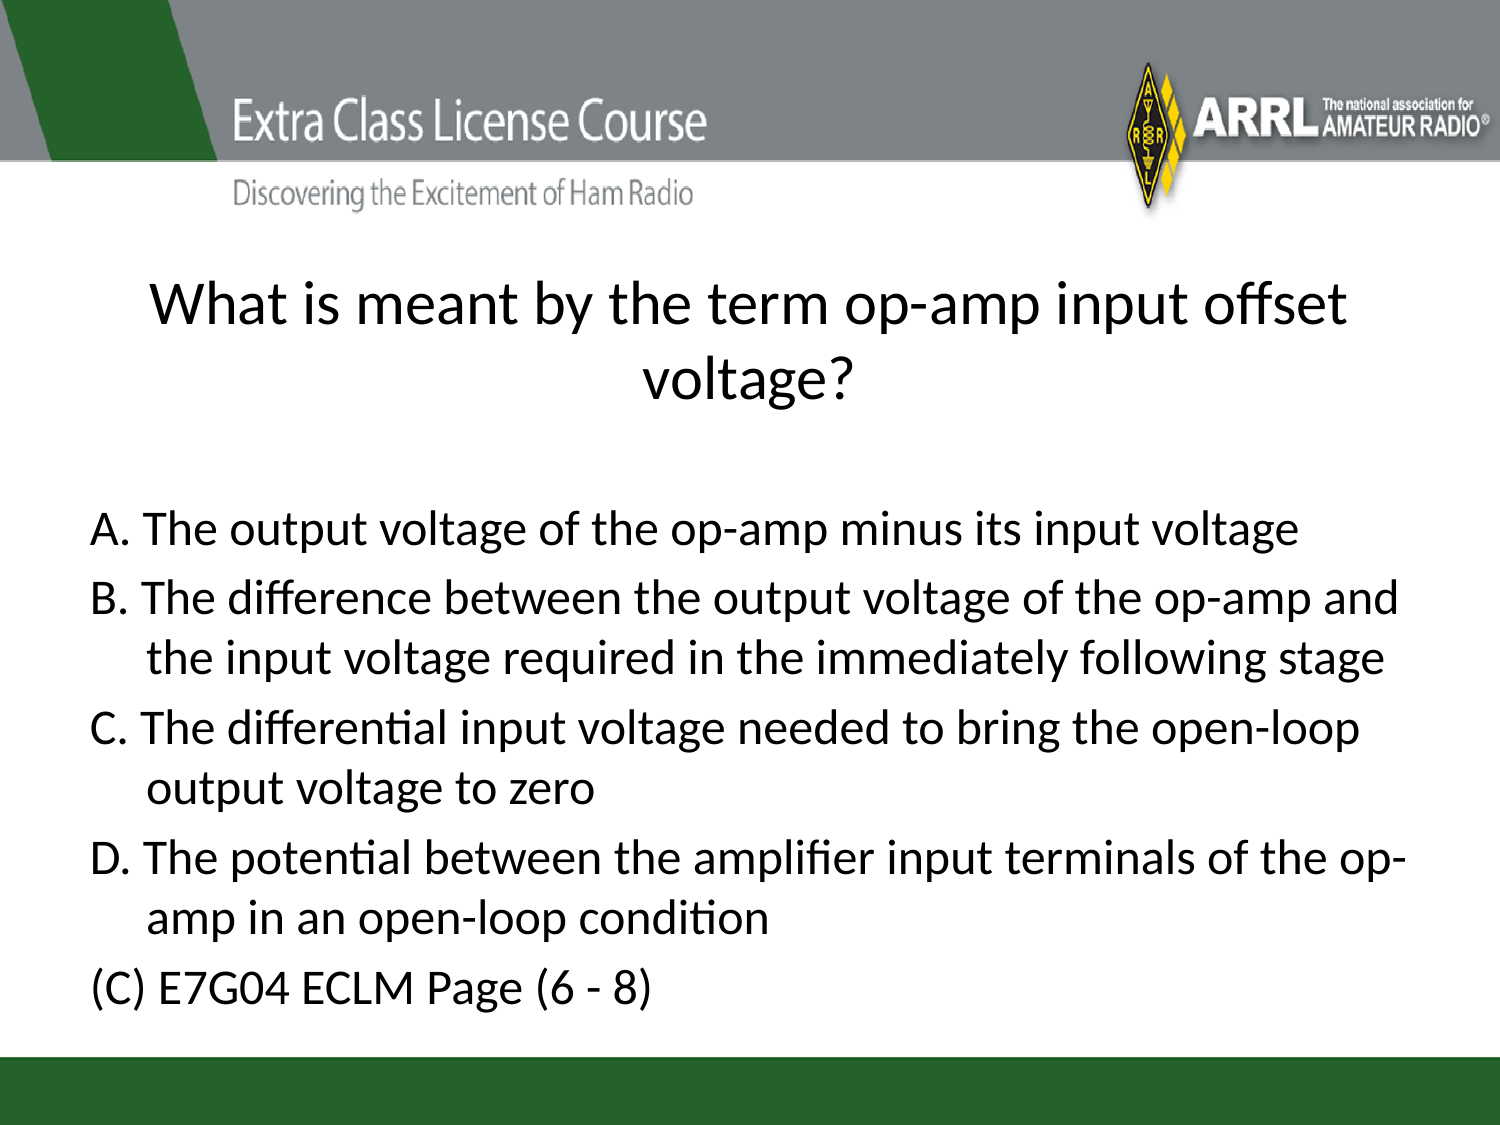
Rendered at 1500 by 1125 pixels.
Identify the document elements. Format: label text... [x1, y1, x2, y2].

picture [0, 0, 1500, 1125]
list A. The output voltage of the op-amp minus its input voltage B. The difference between the output voltage of the op-amp and the input voltage required in the immediately following stage C. The differential input voltage needed to bring the open-loop output voltage to zero D. The potential between the amplifier input terminals of the op-amp in an open-loop condition (C) E7G04 ECLM Page (6 - 8) [75, 487, 1425, 1005]
title What is meant by the term op-amp input offset voltage? [75, 254, 1425, 435]
